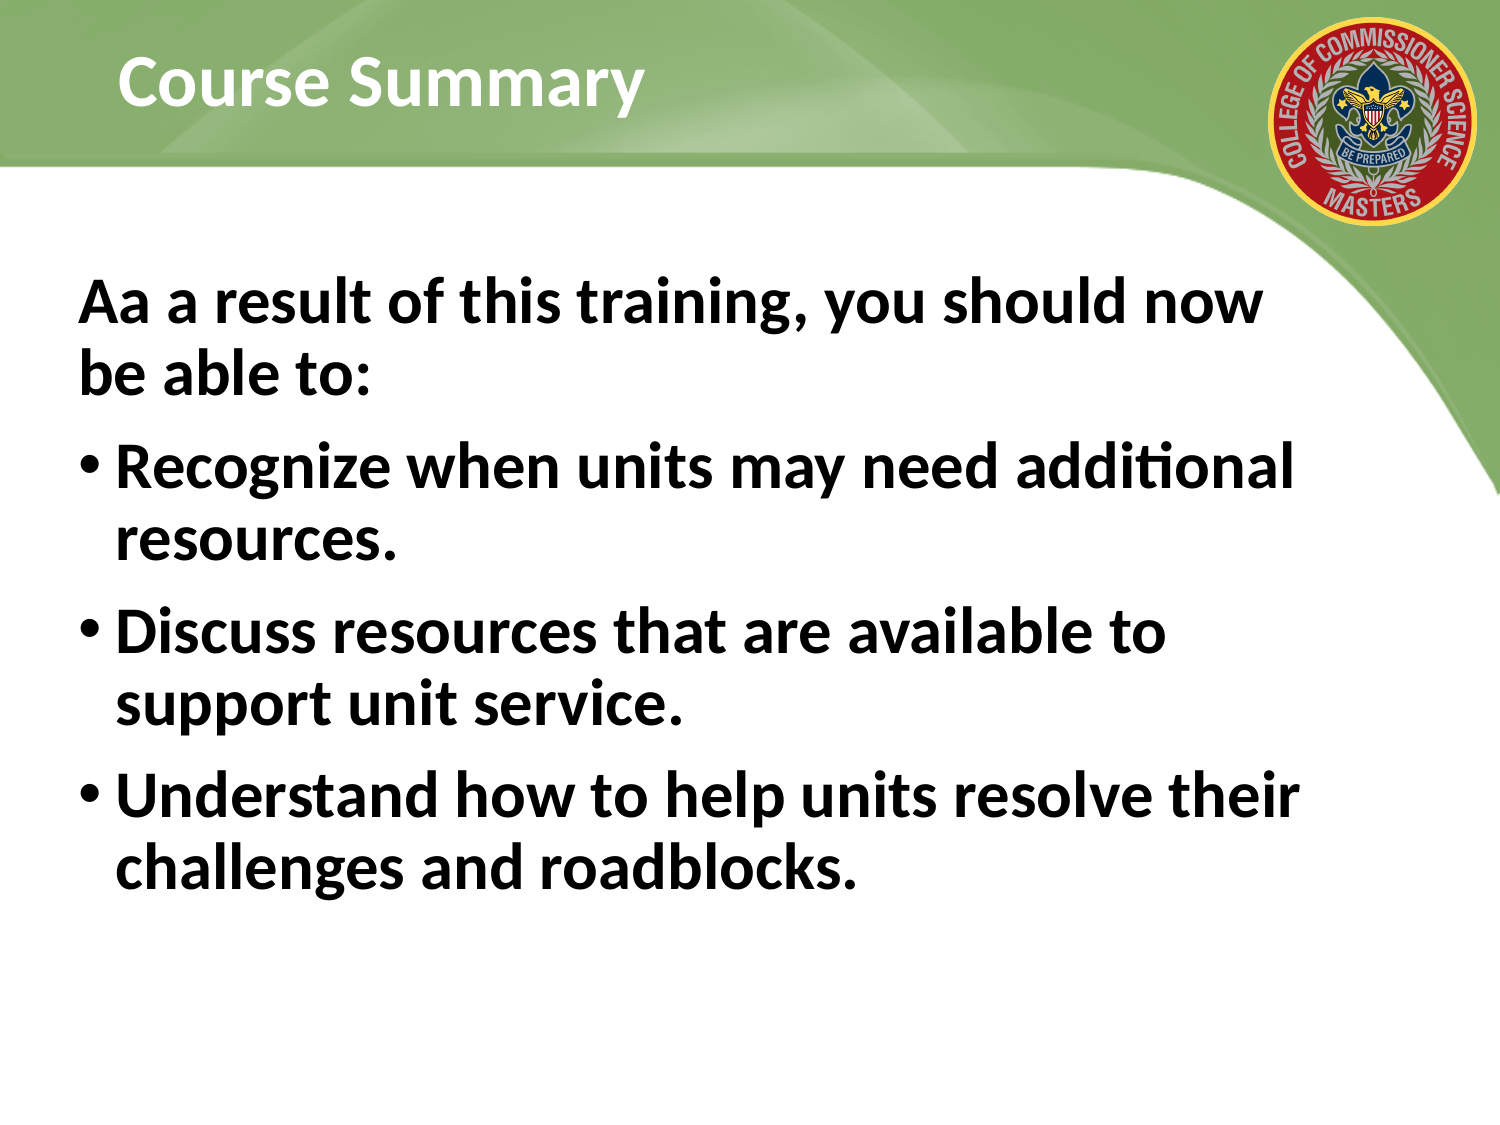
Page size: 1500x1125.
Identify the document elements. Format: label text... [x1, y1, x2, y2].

picture [1268, 17, 1477, 226]
title Course Summary [103, 38, 1251, 127]
text_box Aa a result of this training, you should now be able to: Recognize when units may need additional resources. Discuss resources that are available to support unit service. Understand how to help units resolve their challenges and roadblocks. [63, 258, 1357, 973]
